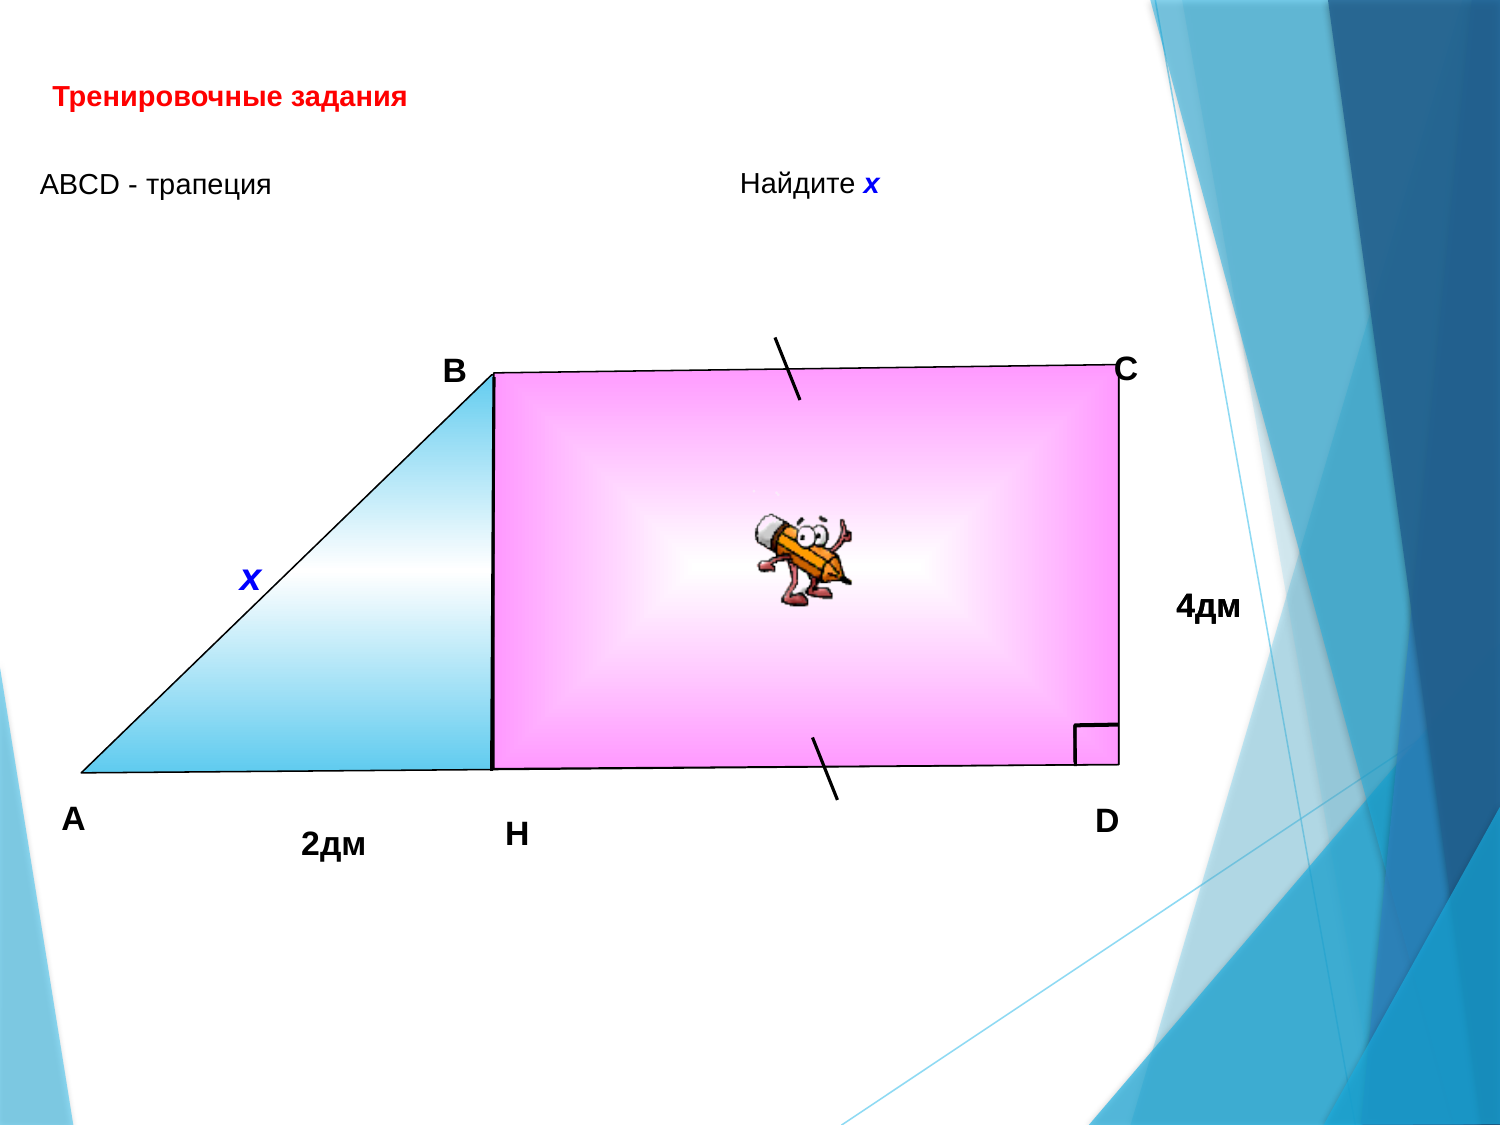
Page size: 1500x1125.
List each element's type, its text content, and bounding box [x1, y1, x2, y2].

text_box Тренировочные задания [37, 37, 713, 114]
text_box 2дм [286, 774, 382, 870]
text_box [101, 374, 493, 773]
text_box А [46, 750, 101, 845]
text_box х [225, 500, 288, 606]
text_box В [427, 302, 482, 397]
text_box 4дм [1161, 537, 1257, 632]
text_box H [490, 764, 545, 859]
text_box [493, 364, 1119, 769]
picture [749, 486, 862, 626]
text_box С [1099, 299, 1154, 395]
text_box D [1080, 752, 1135, 847]
text_box АBCD - трапеция [24, 124, 750, 208]
text_box Найдите х [724, 124, 1038, 202]
text_box [1074, 725, 1118, 767]
